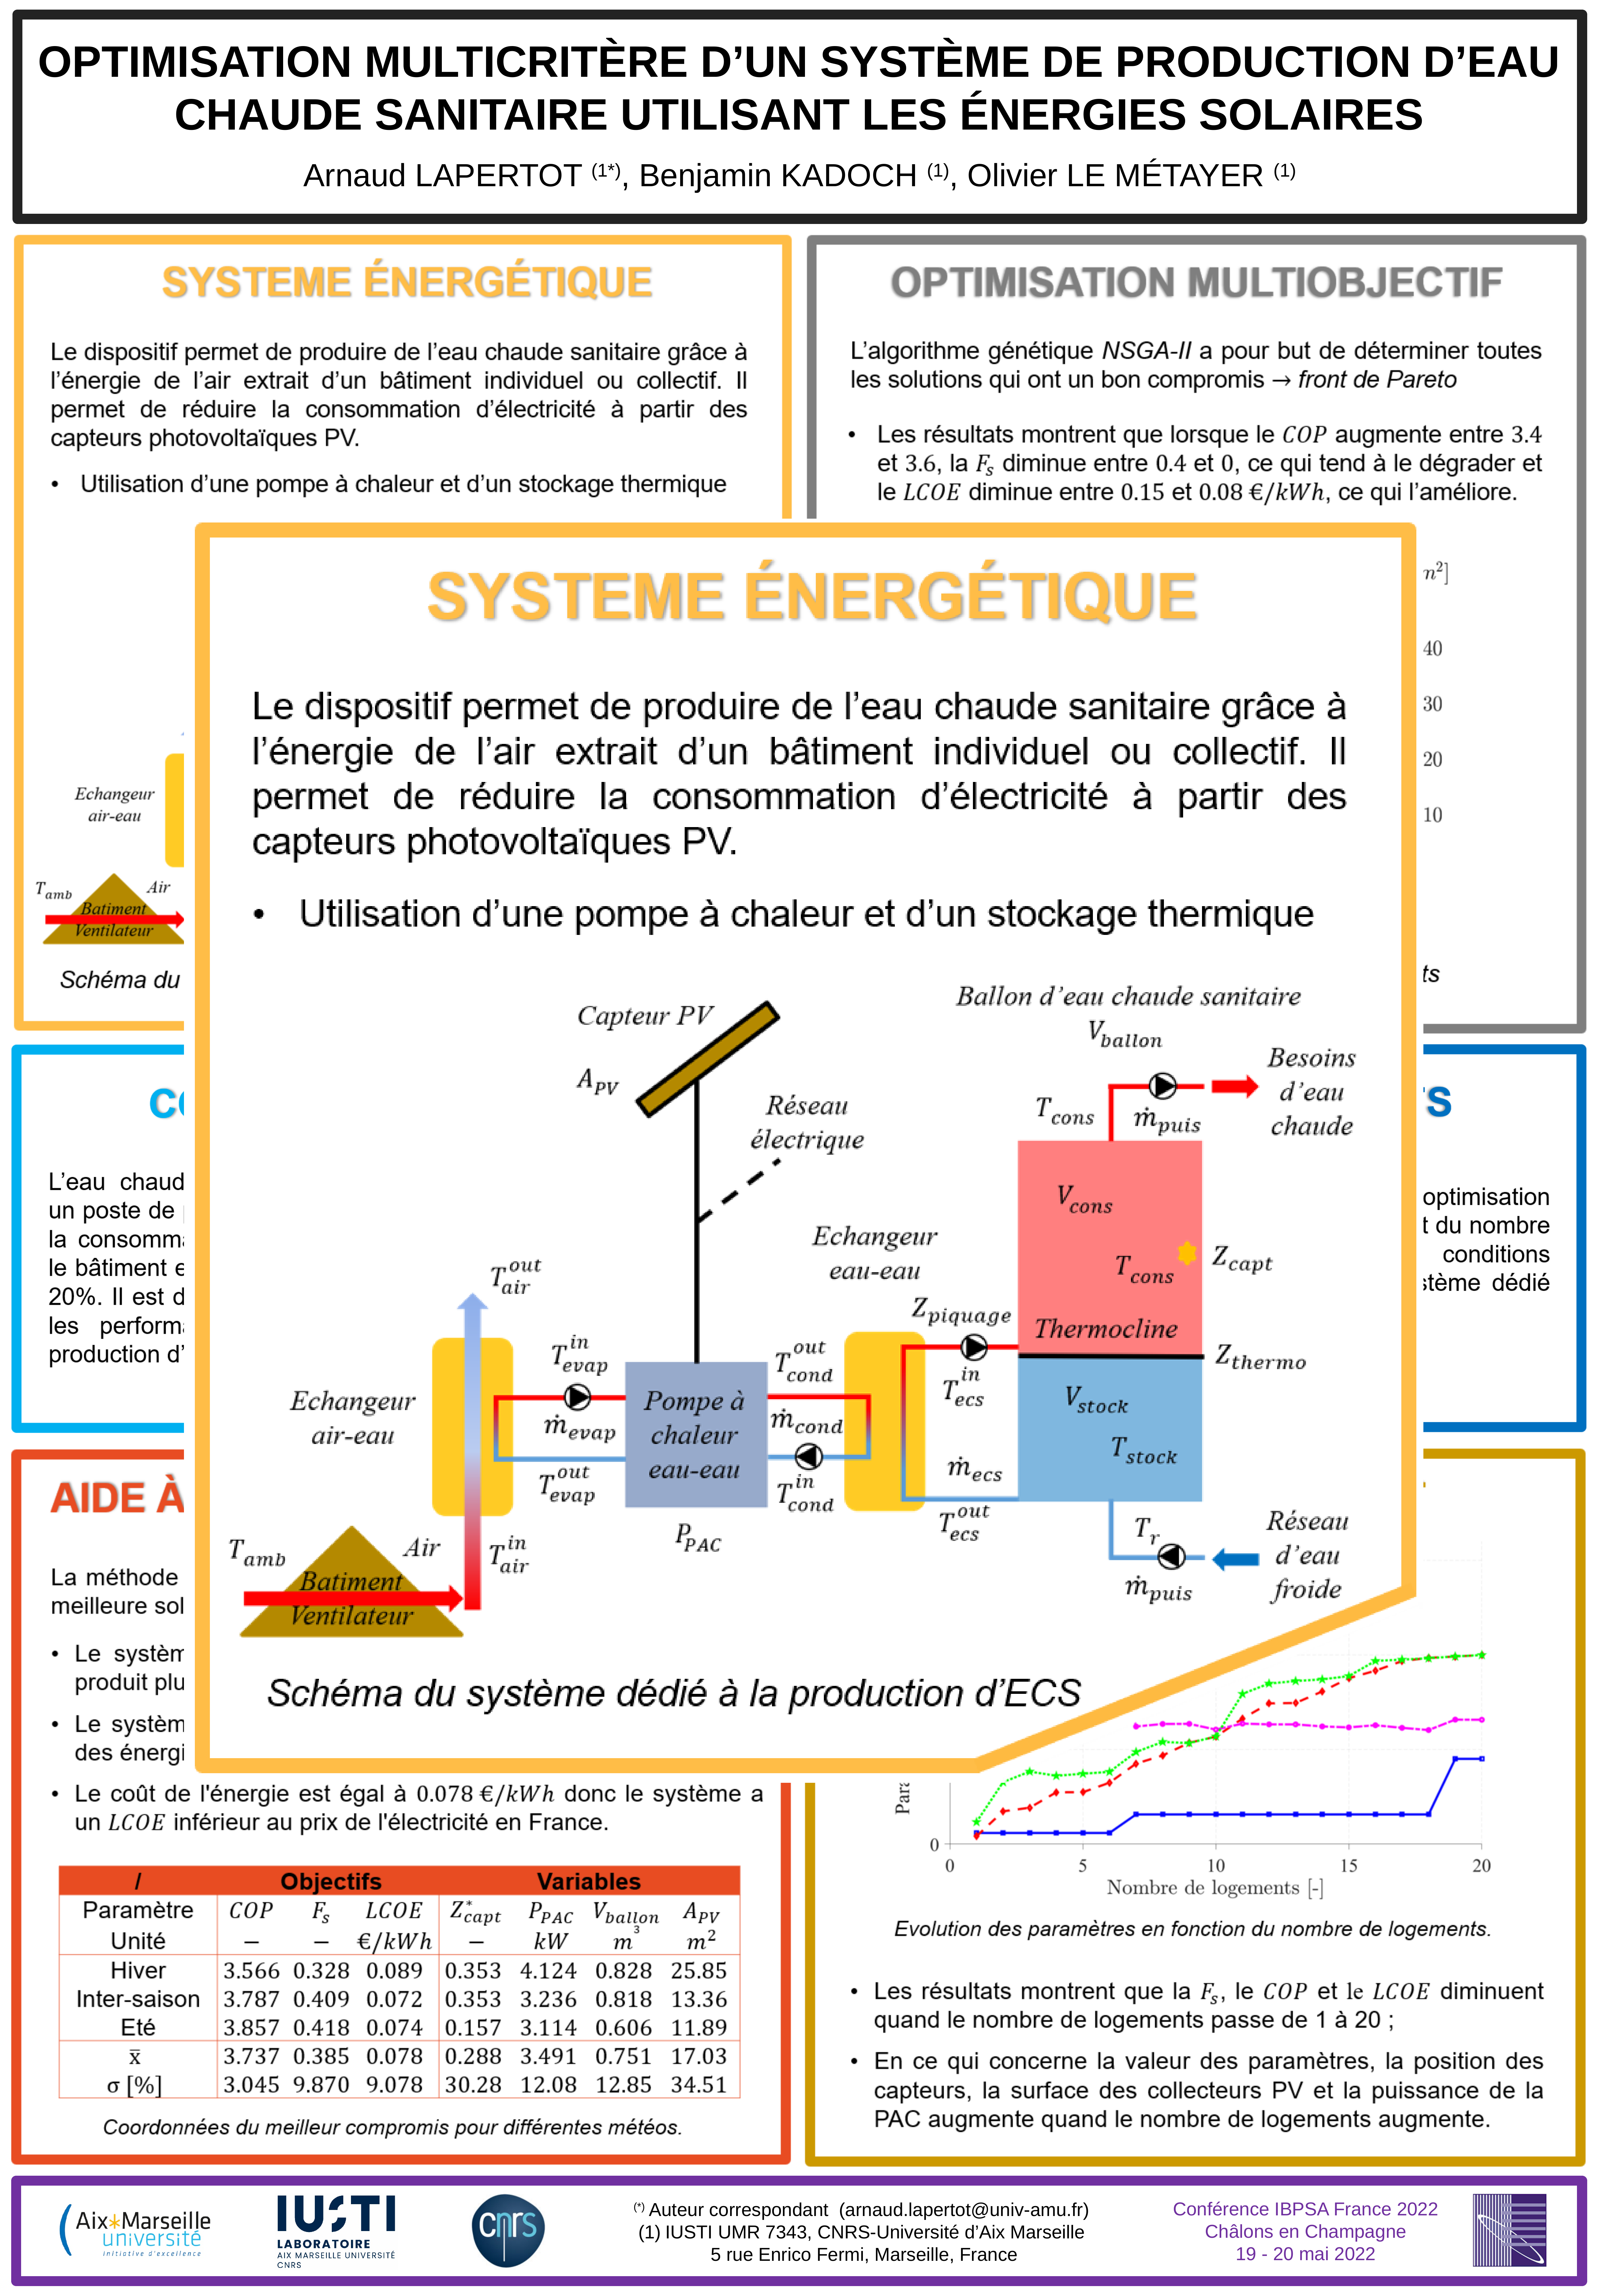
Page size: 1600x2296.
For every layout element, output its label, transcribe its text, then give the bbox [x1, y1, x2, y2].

picture [274, 2193, 398, 2270]
picture [55, 2191, 215, 2271]
text_box Conférence IBPSA France 2022 Châlons en Champagne 19 - 20 mai 2022 [1143, 2195, 1469, 2267]
text_box [16, 2180, 1583, 2282]
picture [1473, 2194, 1548, 2267]
picture [469, 2191, 547, 2270]
text_box (*) Auteur correspondant (arnaud.lapertot@univ-amu.fr) IUSTI UMR 7343, CNRS-Université d’Aix Marseille 5 rue Enrico Fermi, Marseille, France [607, 2195, 1117, 2267]
text_box OPTIMISATION MULTICRITÈRE D’UN SYSTÈME DE PRODUCTION D’EAU CHAUDE SANITAIRE UTILISANT LES ÉNERGIES SOLAIRES Arnaud LAPERTOT (1*), Benjamin KADOCH (1), Olivier LE MÉTAYER (1) [17, 14, 1583, 219]
picture [5, 231, 1594, 2174]
